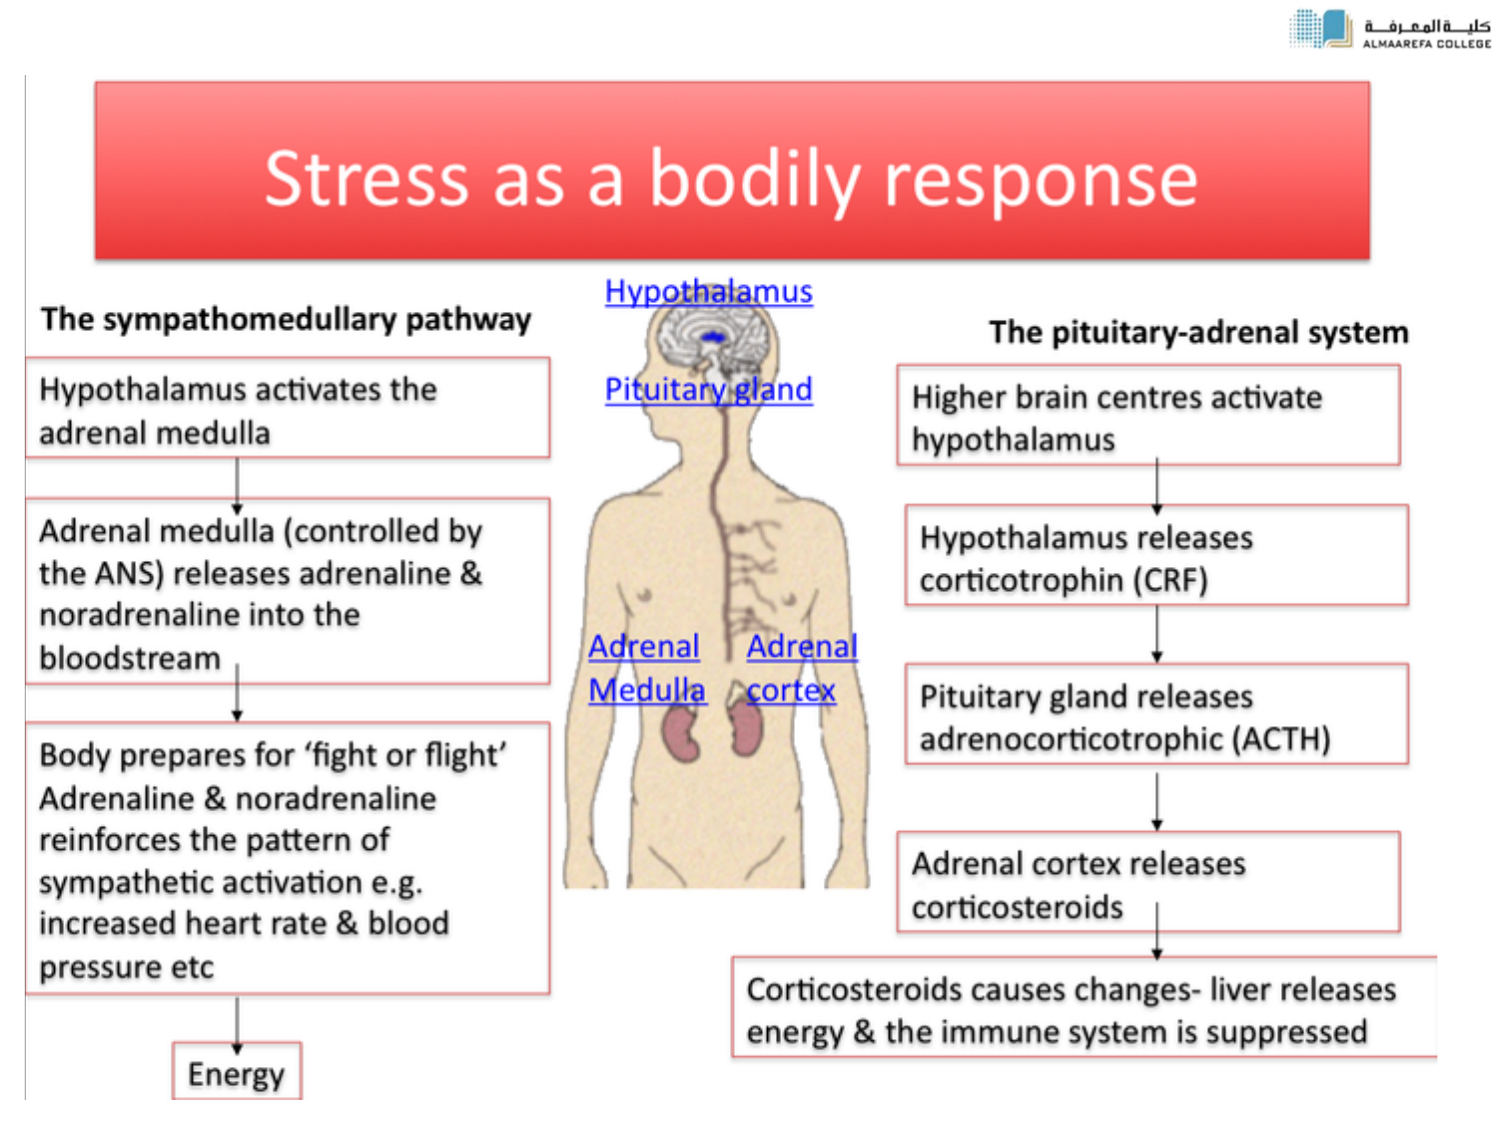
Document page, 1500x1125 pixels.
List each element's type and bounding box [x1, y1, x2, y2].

picture [24, 74, 1438, 1101]
picture [1285, 0, 1496, 65]
